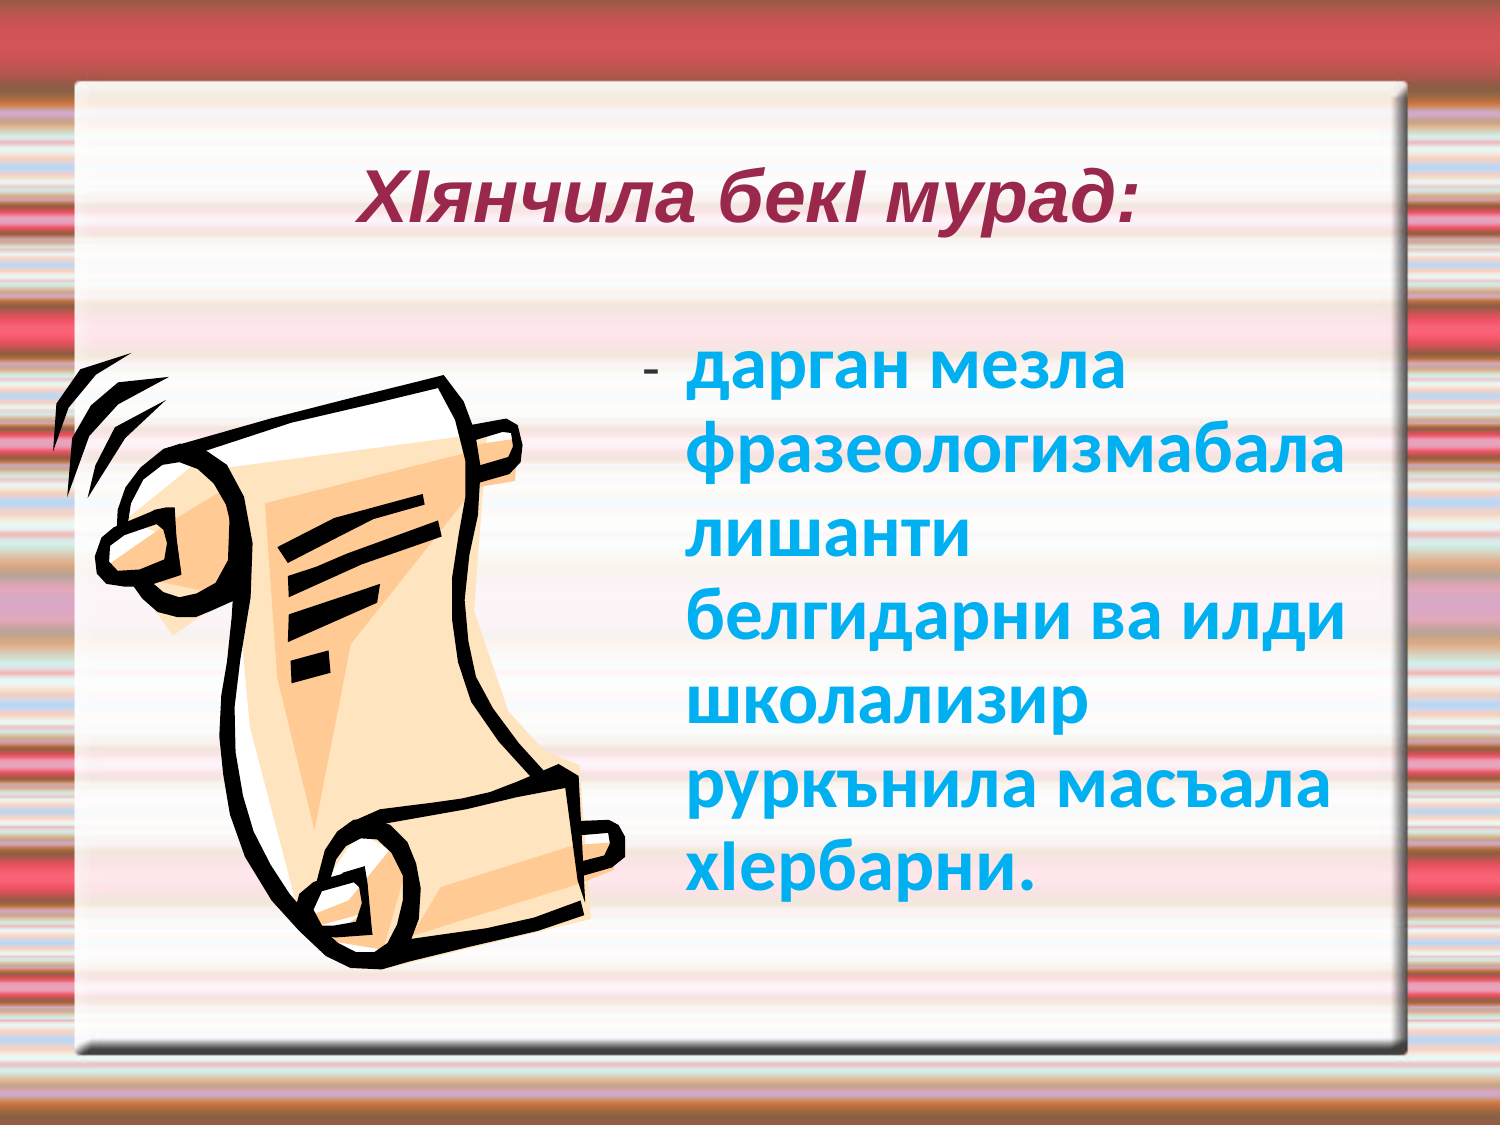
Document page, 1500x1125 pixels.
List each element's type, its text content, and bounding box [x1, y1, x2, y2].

title ХIянчила бекI мурад: [109, 103, 1391, 292]
picture [0, 0, 1500, 1125]
list - дарган мезла фразеологизмабала лишанти белгидарни ва илди школализир руркънила масъала хIербарни. [628, 317, 1375, 1027]
